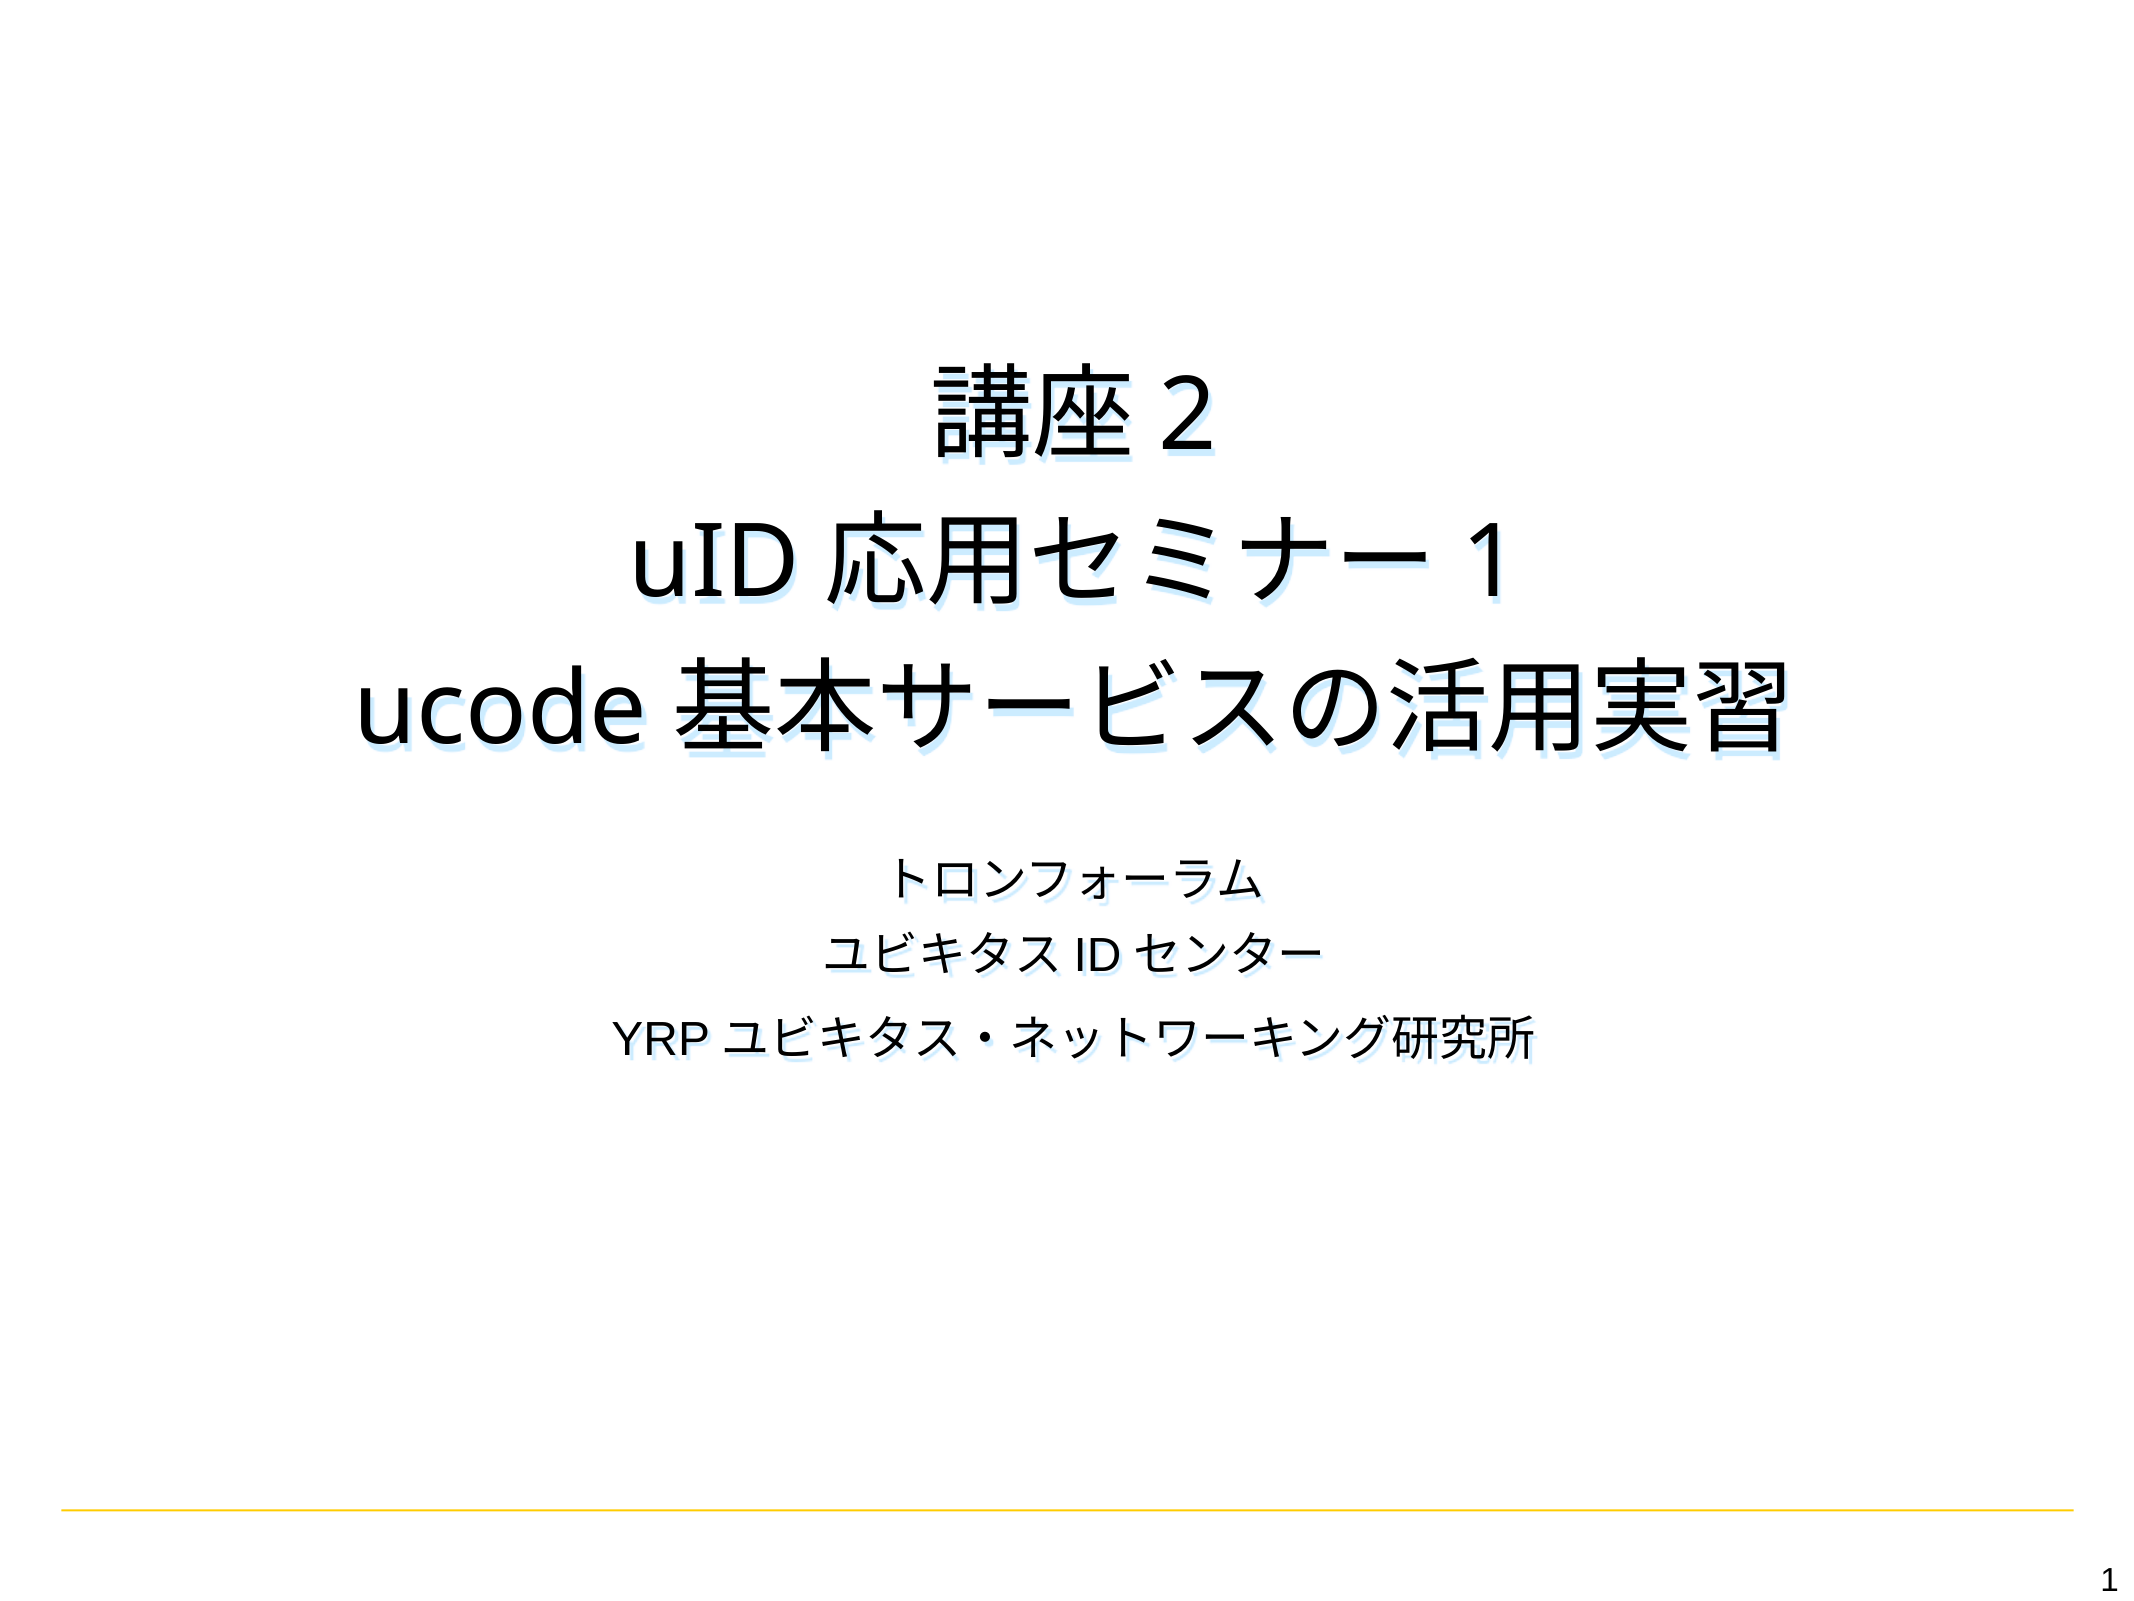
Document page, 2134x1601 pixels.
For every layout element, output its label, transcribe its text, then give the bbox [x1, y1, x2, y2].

subtitle トロンフォーラム ユビキタスIDセンター YRPユビキタス・ネットワーキング研究所 [229, 822, 1919, 1601]
slide_number 1 [1635, 1549, 2134, 1601]
title 講座2 uID応用セミナー1 ucode基本サービスの活用実習 [62, 274, 2086, 812]
